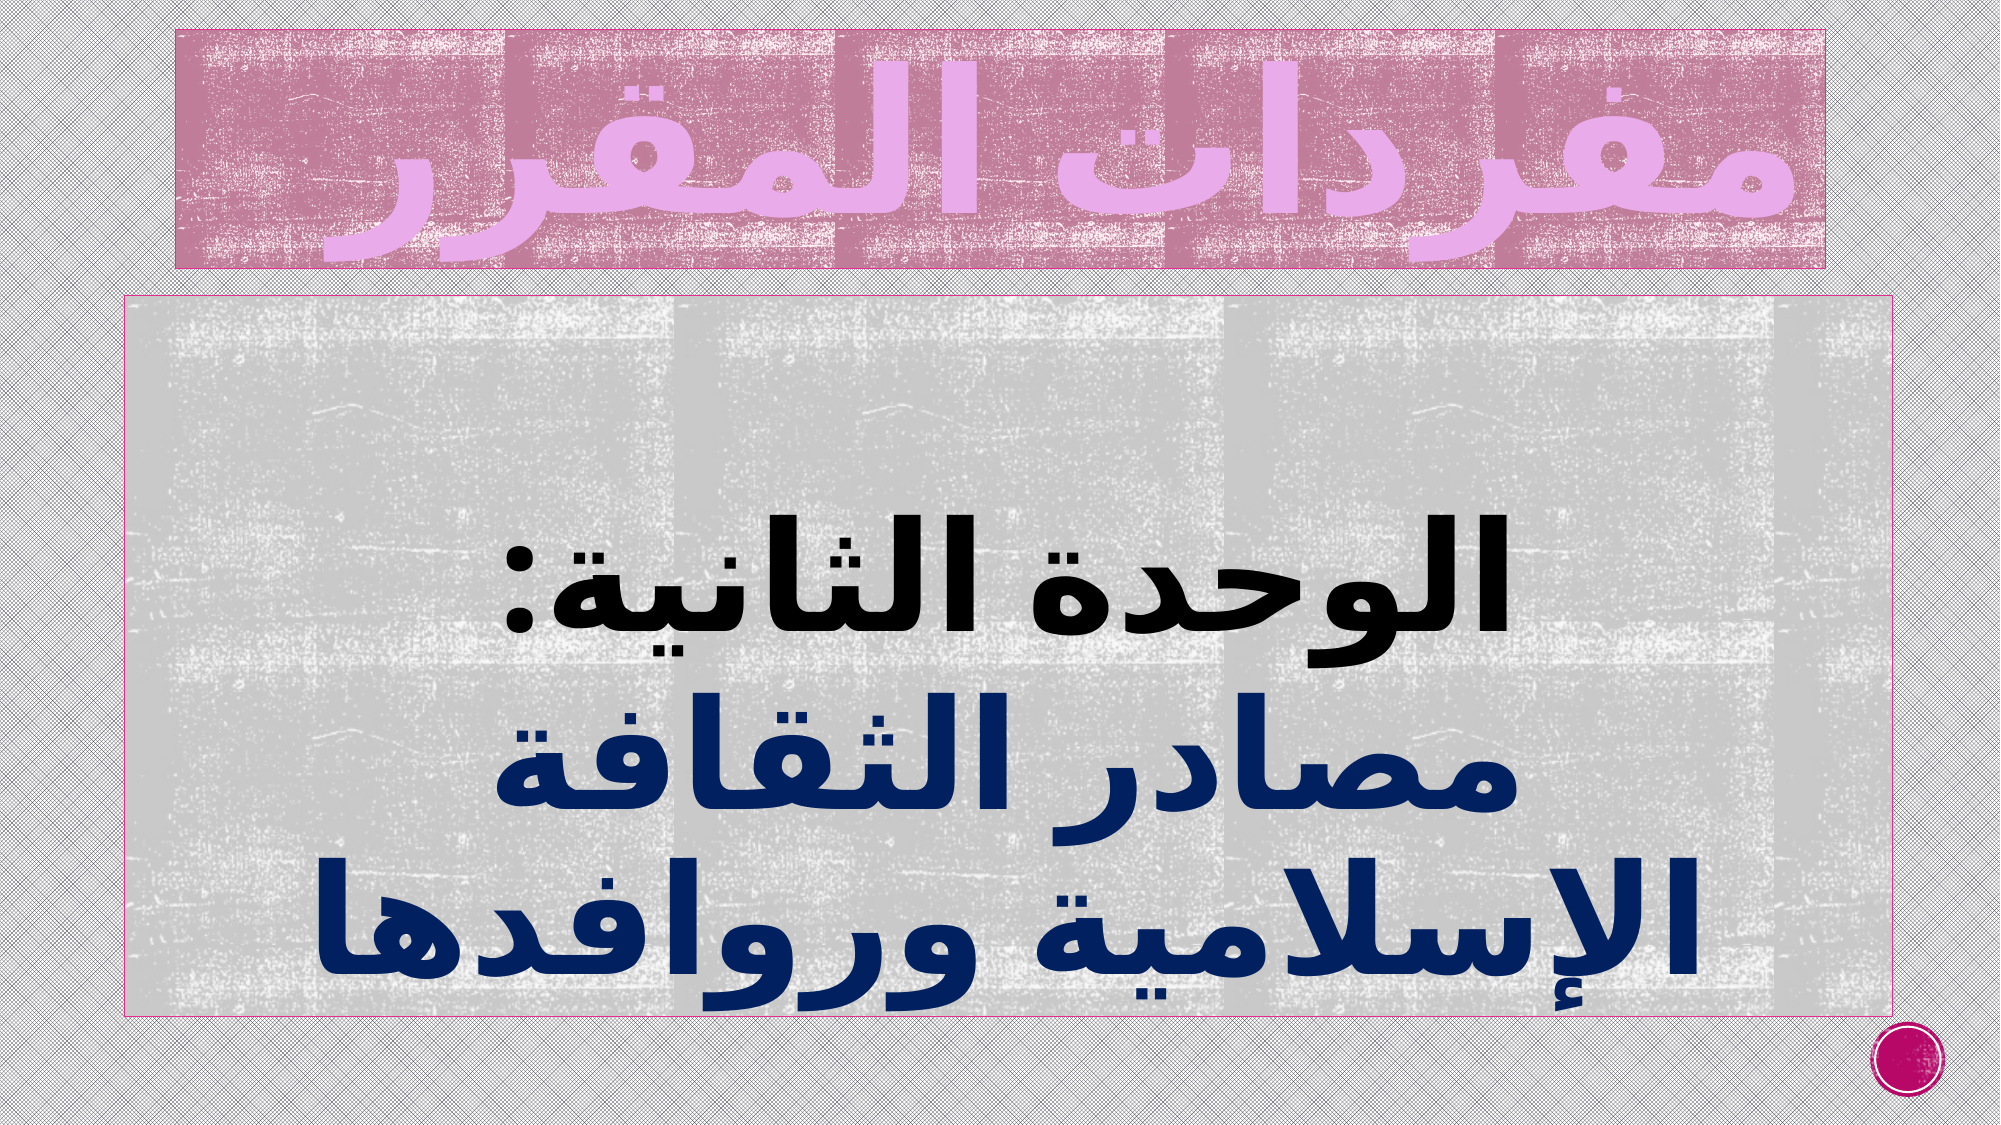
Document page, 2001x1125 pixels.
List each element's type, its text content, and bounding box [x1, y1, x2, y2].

list الوحدة الثانية: مصادر الثقافة الإسلامية وروافدها [124, 295, 1893, 1017]
title مفردات المقرر [175, 29, 1826, 269]
